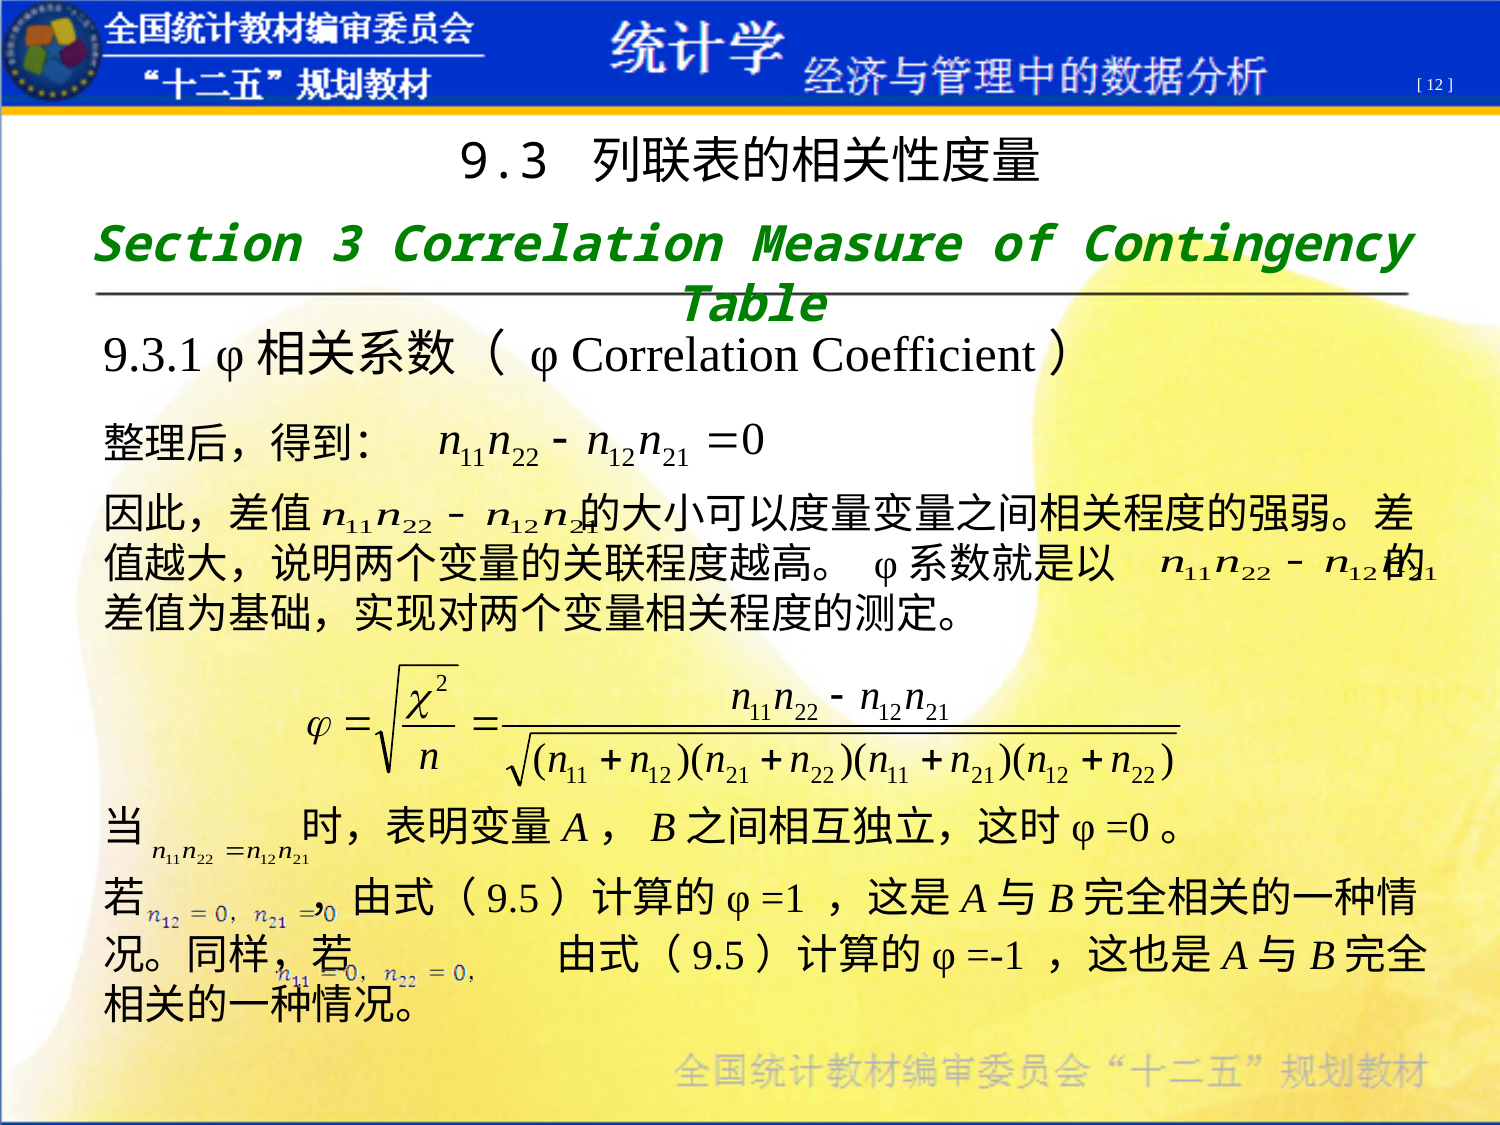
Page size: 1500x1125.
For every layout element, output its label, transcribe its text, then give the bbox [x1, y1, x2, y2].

text_box 整理后，得到： 因此，差值 的大小可以度量变量之间相关程度的强弱。差值越大，说明两个变量的关联程度越高。 φ系数就是以 的差值为基础，实现对两个变量相关程度的测定。 当 时，表明变量A，B之间相互独立，这时φ =0。 若 ，由式（9.5）计算的φ =1 ，这是A与B完全相关的一种情况。同样，若 由式（9.5）计算的φ =-1 ，这也是A与B完全相关的一种情况。 [88, 408, 1447, 1035]
text_box Section 3 Correlation Measure of Contingency Table [64, 203, 1436, 339]
text_box 9.3 列联表的相关性度量 [64, 121, 1436, 196]
text_box 9.3.1 φ相关系数（ φ Correlation Coefficient） [88, 314, 1412, 390]
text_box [300, 656, 1188, 796]
picture [0, 1, 1500, 1125]
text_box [1151, 538, 1444, 587]
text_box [430, 408, 774, 475]
text_box [ 12 ] [1364, 66, 1468, 142]
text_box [312, 491, 606, 540]
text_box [147, 833, 314, 869]
